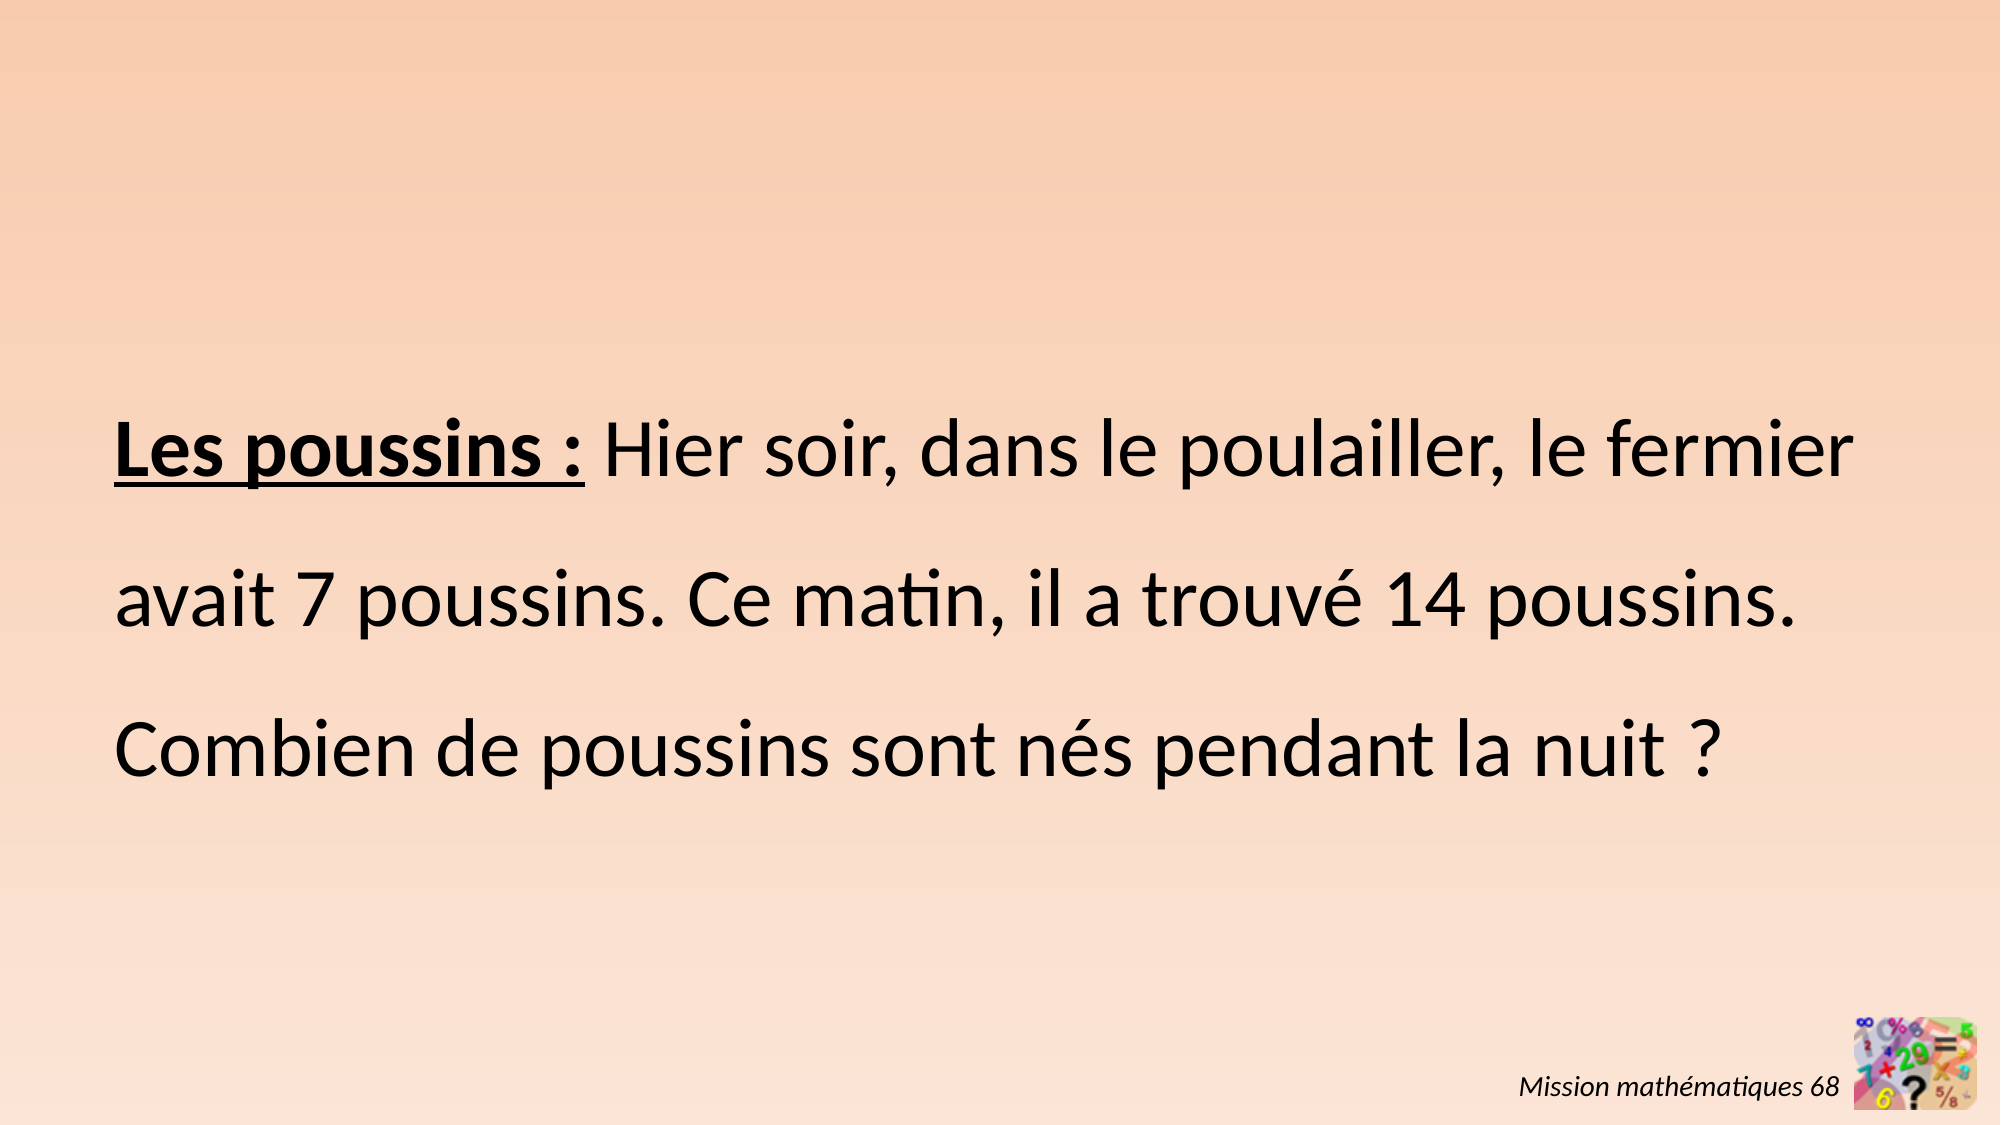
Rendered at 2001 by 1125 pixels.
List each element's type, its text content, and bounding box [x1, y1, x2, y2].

picture [1854, 1017, 1977, 1110]
text_box Les poussins : Hier soir, dans le poulailler, le fermier avait 7 poussins. Ce matin, il a trouvé 14 poussins. Combien de poussins sont nés pendant la nuit ? [99, 335, 1901, 801]
text_box Mission mathématiques 68 [1501, 1059, 1854, 1110]
